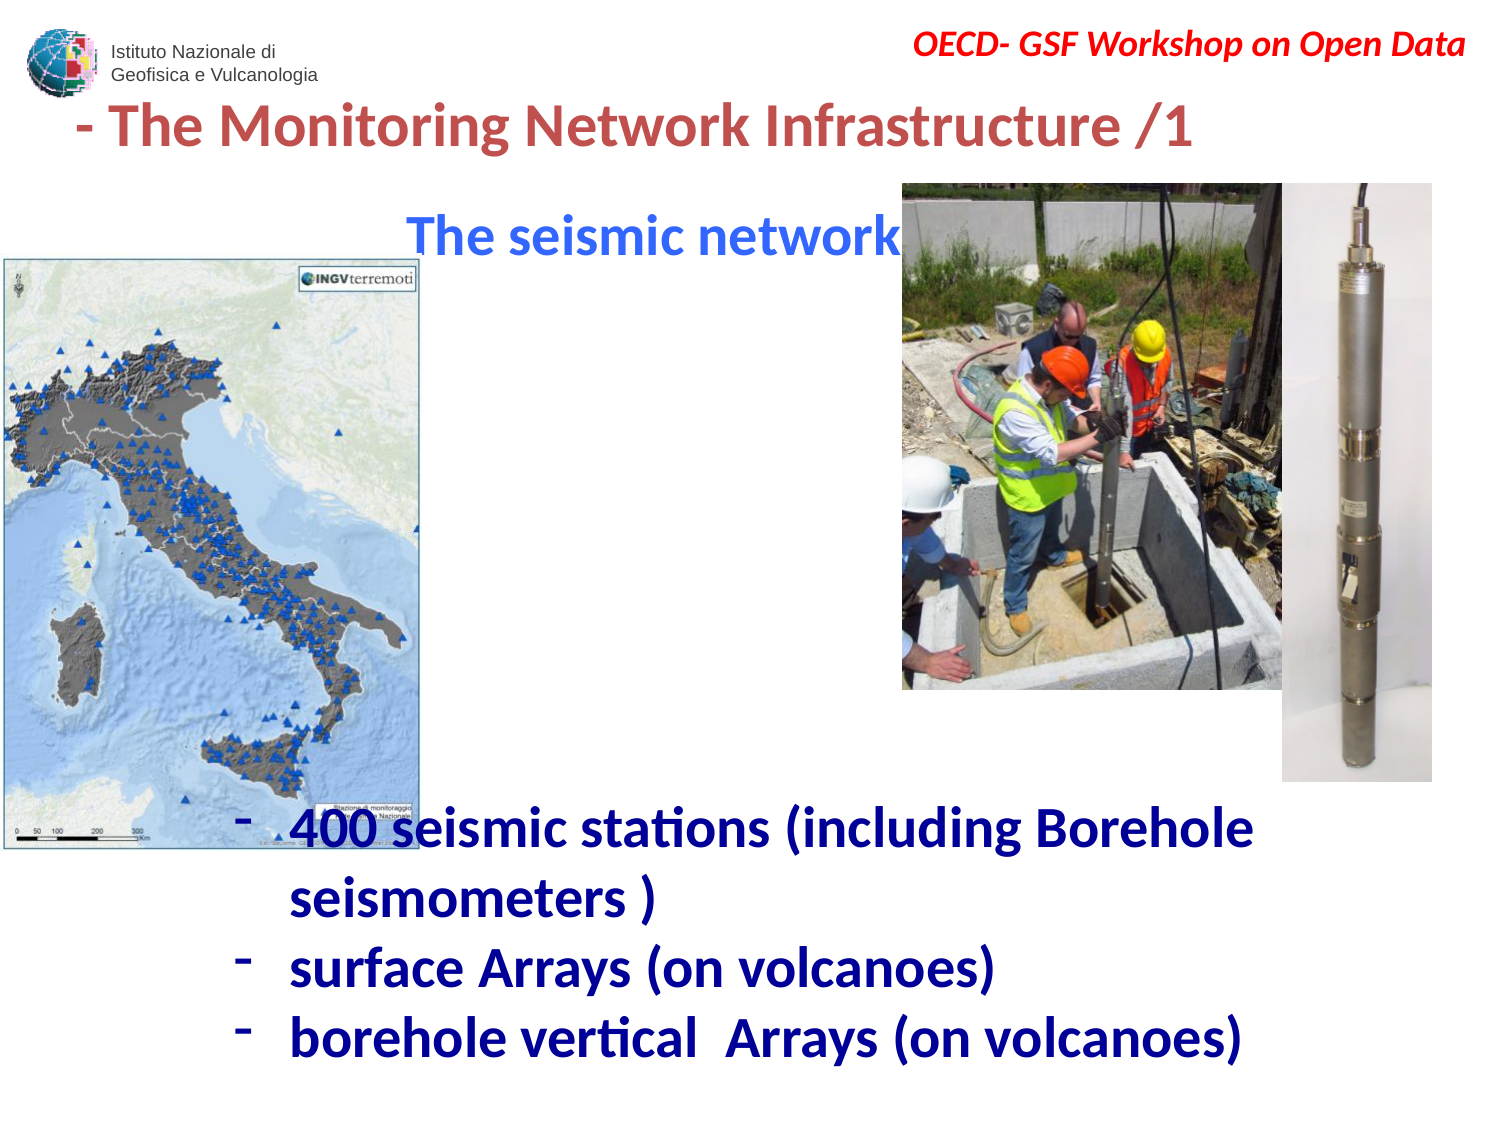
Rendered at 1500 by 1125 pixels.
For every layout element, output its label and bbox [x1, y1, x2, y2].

picture [902, 183, 1432, 782]
picture [0, 254, 422, 851]
picture [23, 25, 100, 101]
